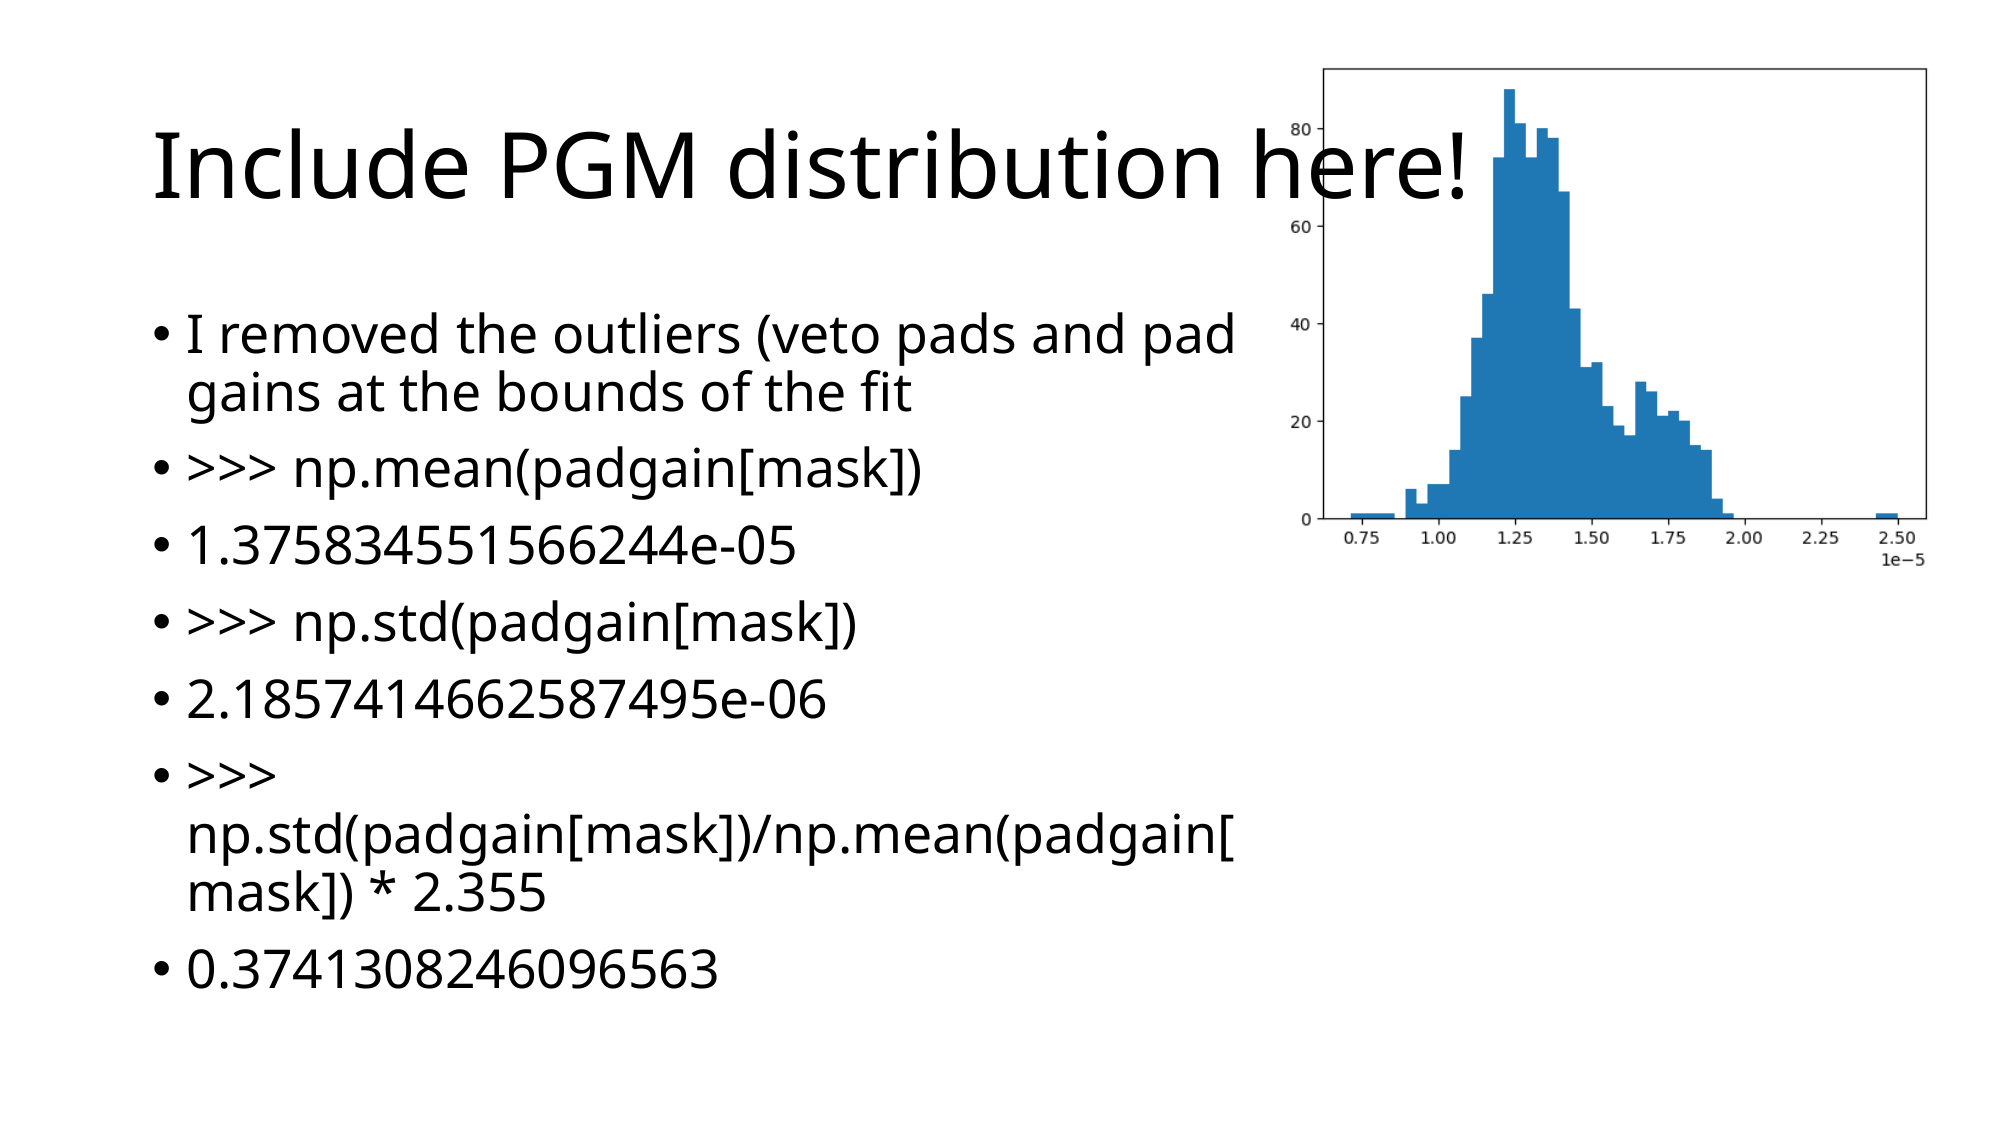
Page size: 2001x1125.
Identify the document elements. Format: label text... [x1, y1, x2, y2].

picture [1226, 0, 2000, 578]
title Include PGM distribution here! [137, 59, 1226, 278]
list I removed the outliers (veto pads and pad gains at the bounds of the fit >>> np.mean(padgain[mask]) 1.375834551566244e-05 >>> np.std(padgain[mask]) 2.1857414662587495e-06 >>> np.std(padgain[mask])/np.mean(padgain[mask]) * 2.355 0.3741308246096563 [137, 299, 1272, 1014]
